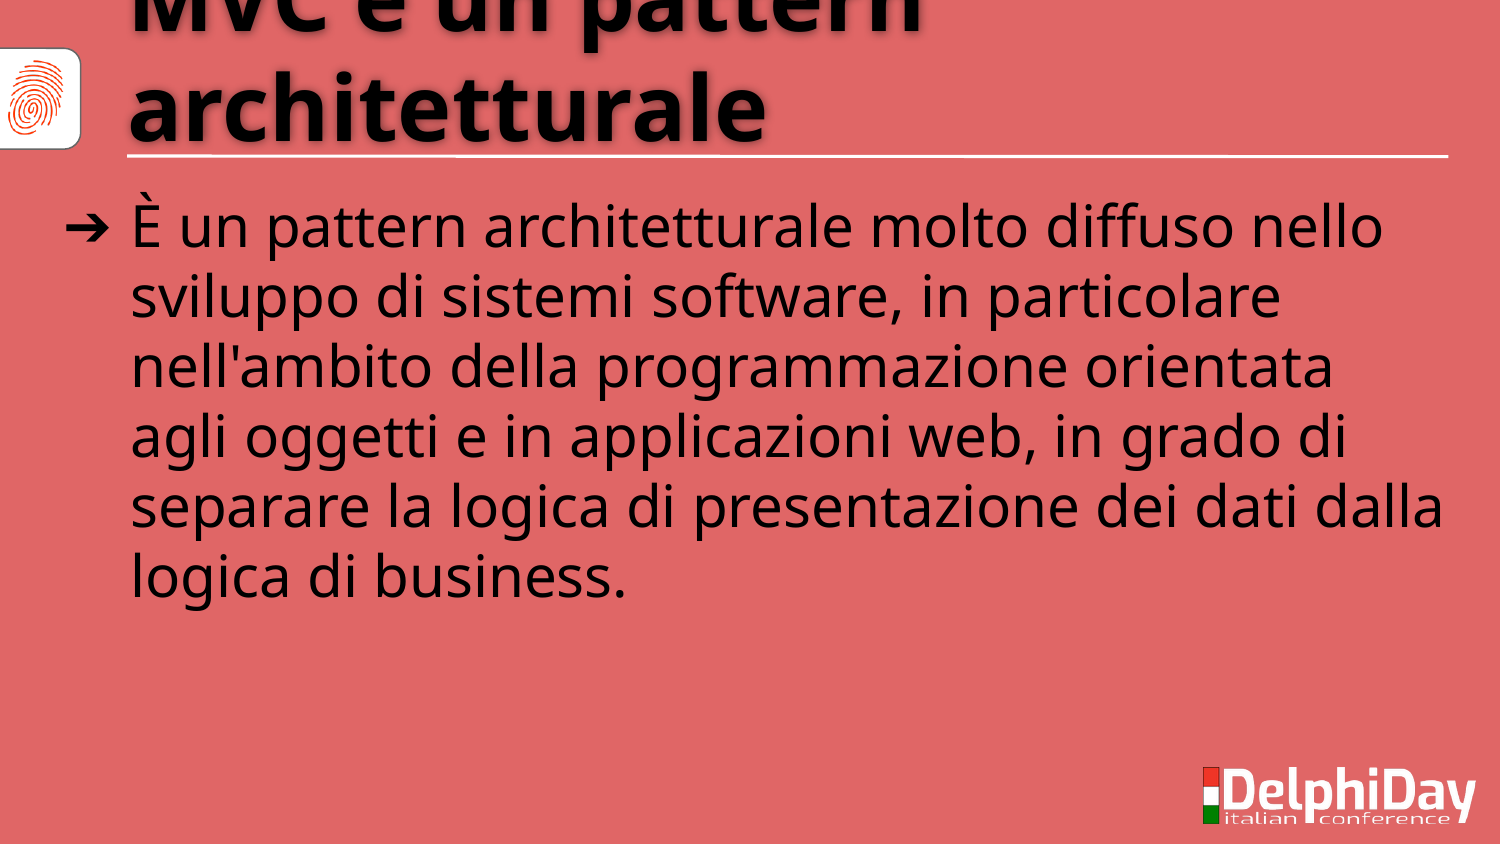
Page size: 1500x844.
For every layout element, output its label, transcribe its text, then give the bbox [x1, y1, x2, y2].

picture [1203, 767, 1476, 824]
list È un pattern architetturale molto diffuso nello sviluppo di sistemi software, in particolare nell'ambito della programmazione orientata agli oggetti e in applicazioni web, in grado di separare la logica di presentazione dei dati dalla logica di business. [40, 174, 1464, 808]
title MVC è un pattern architetturale [112, 33, 1463, 175]
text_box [0, 47, 81, 150]
